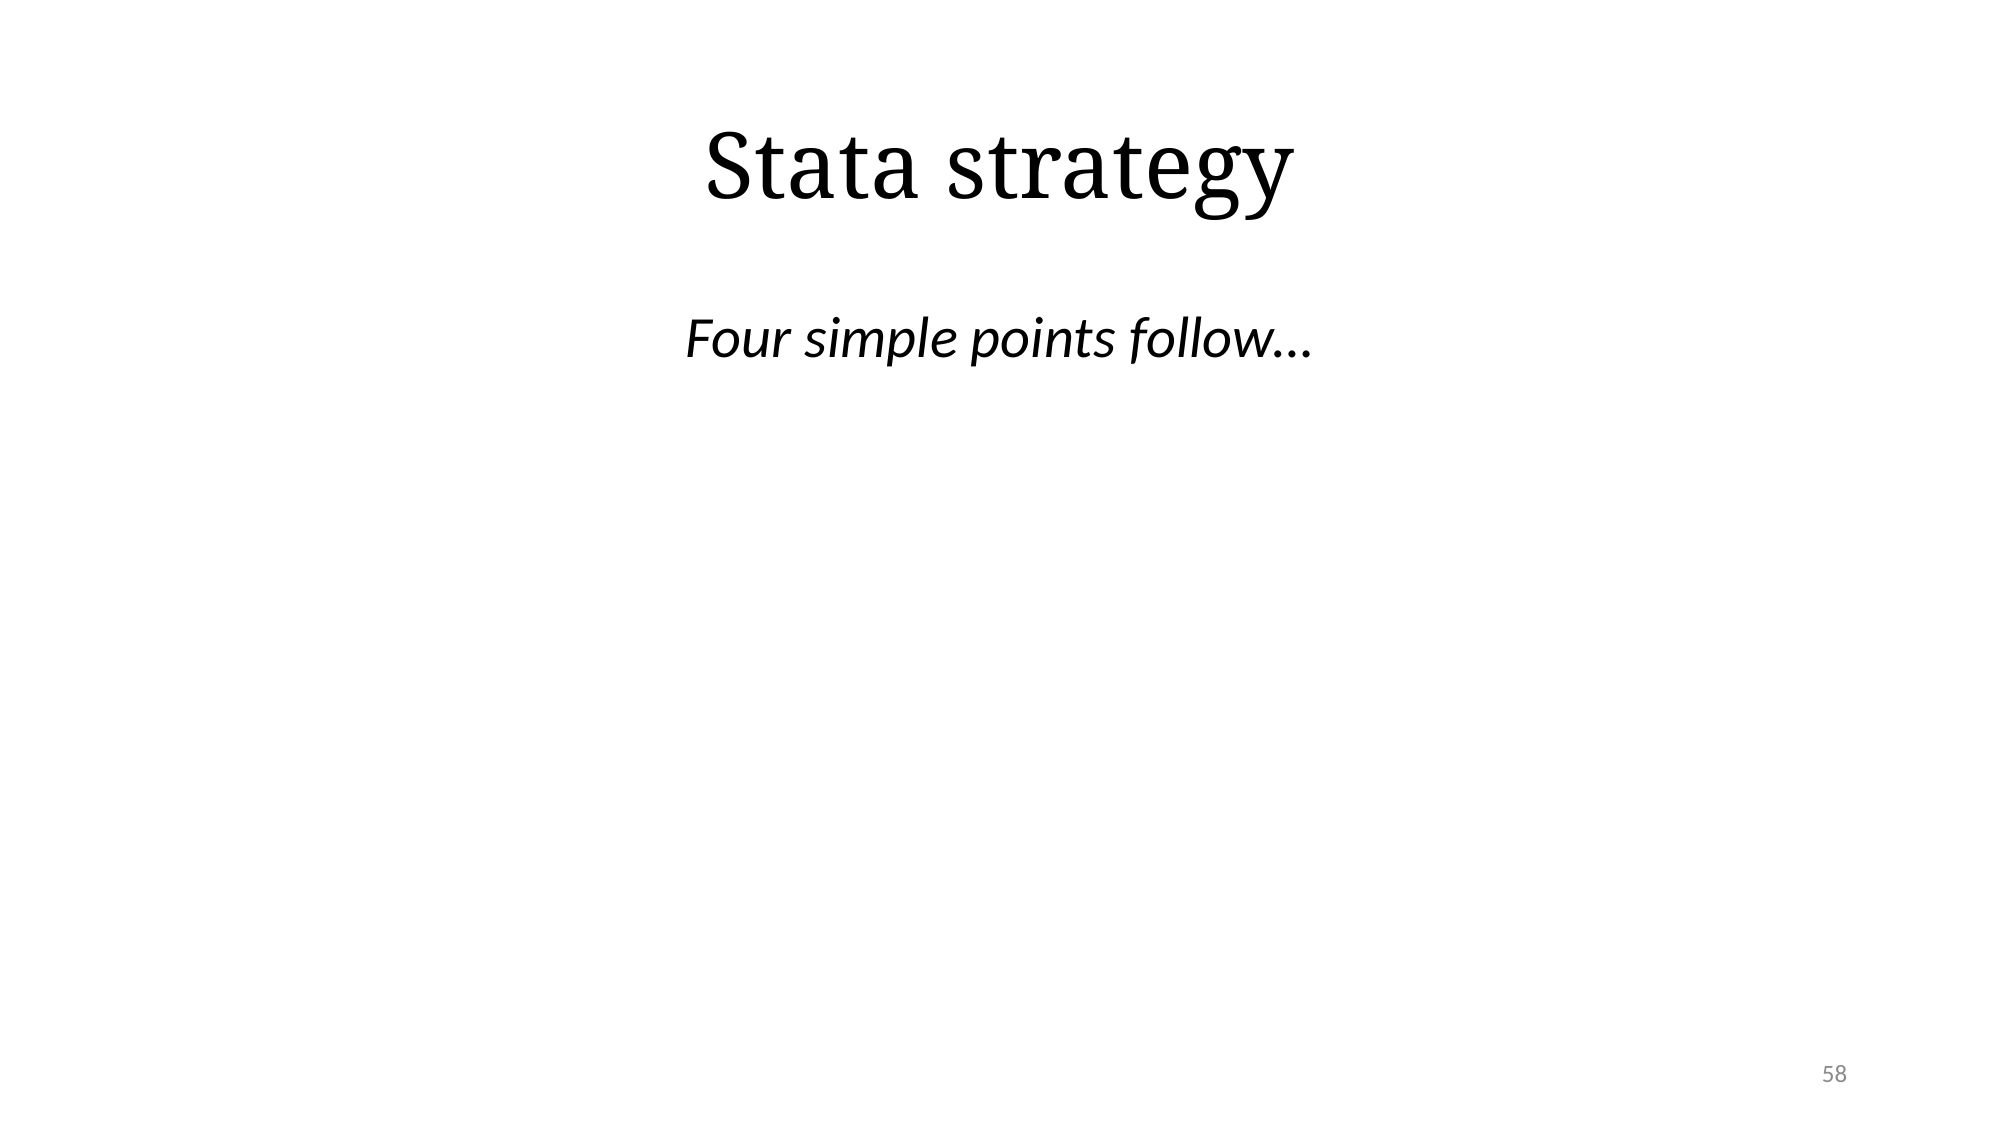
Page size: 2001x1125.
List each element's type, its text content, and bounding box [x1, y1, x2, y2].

title Stata strategy [137, 59, 1863, 278]
list Four simple points follow… [137, 299, 1863, 1014]
slide_number 58 [1412, 1042, 1863, 1103]
